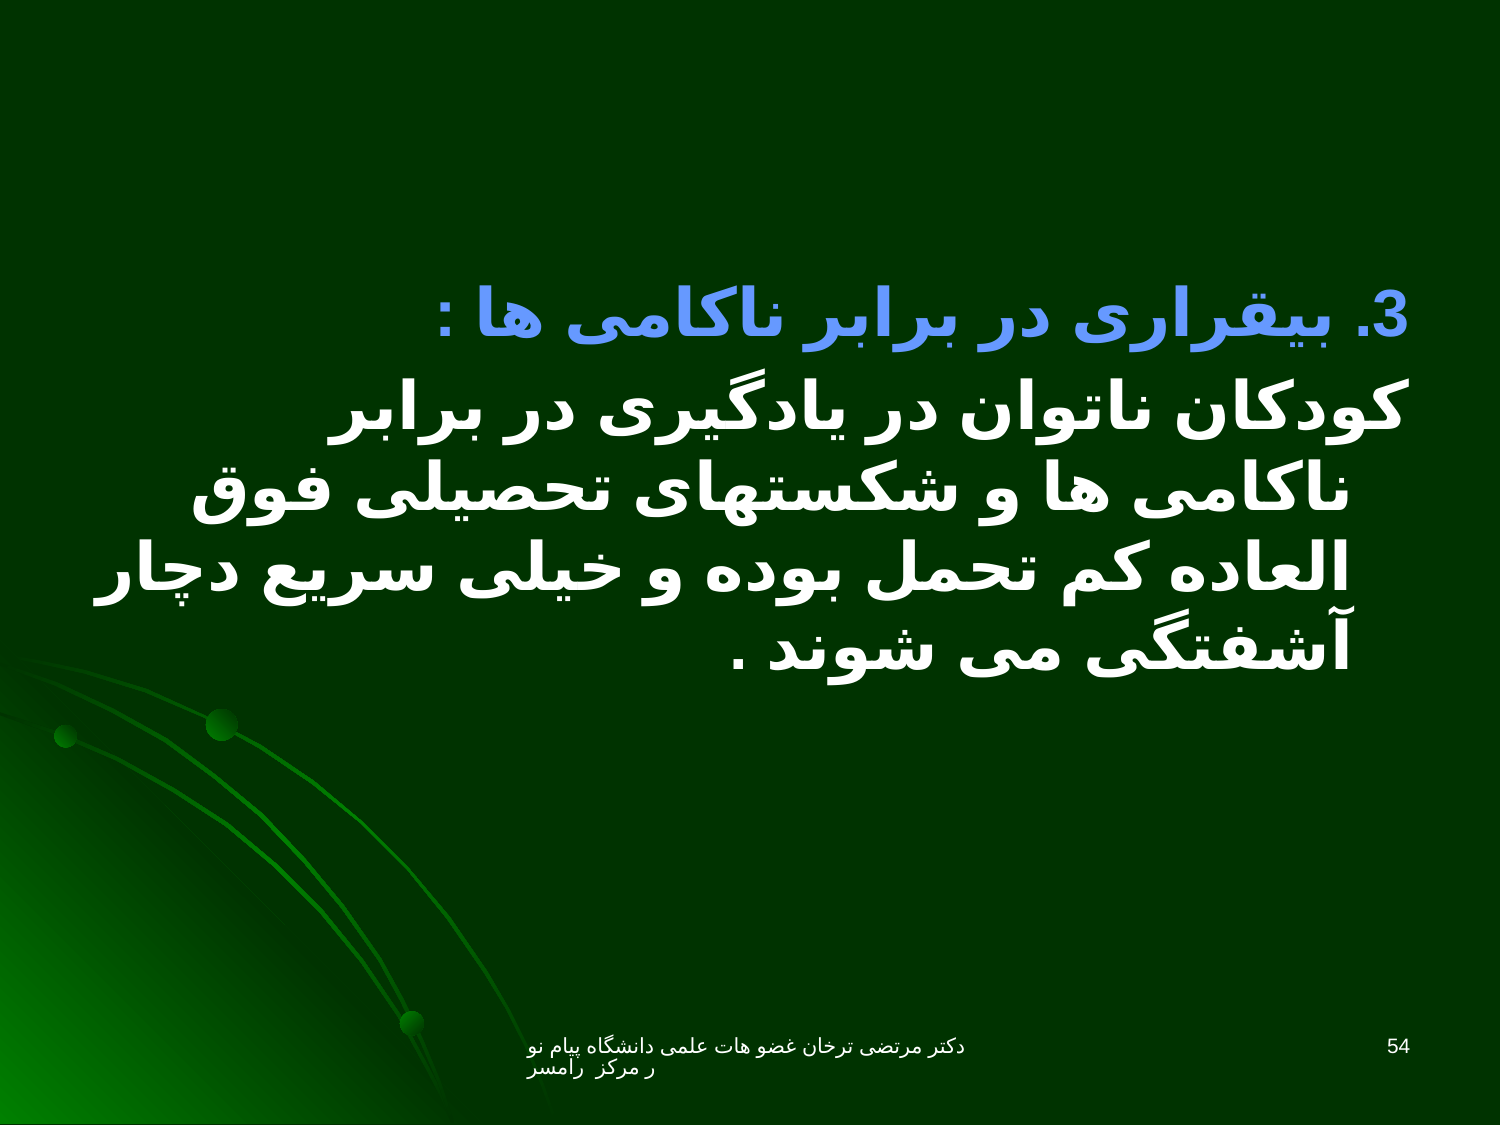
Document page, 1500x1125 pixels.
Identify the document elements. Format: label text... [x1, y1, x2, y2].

slide_number 54 [1074, 1024, 1426, 1101]
list 3. بیقراری در برابر ناکامی ها : کودکان ناتوان در یادگیری در برابر ناکامی ها و شکستهای تحصیلی فوق العاده کم تحمل بوده و خیلی سریع دچار آشفتگی می شوند . [74, 262, 1426, 1006]
footer دکتر مرتضی ترخان غضو هات علمی دانشگاه پیام نور مرکز رامسر [512, 1024, 988, 1101]
